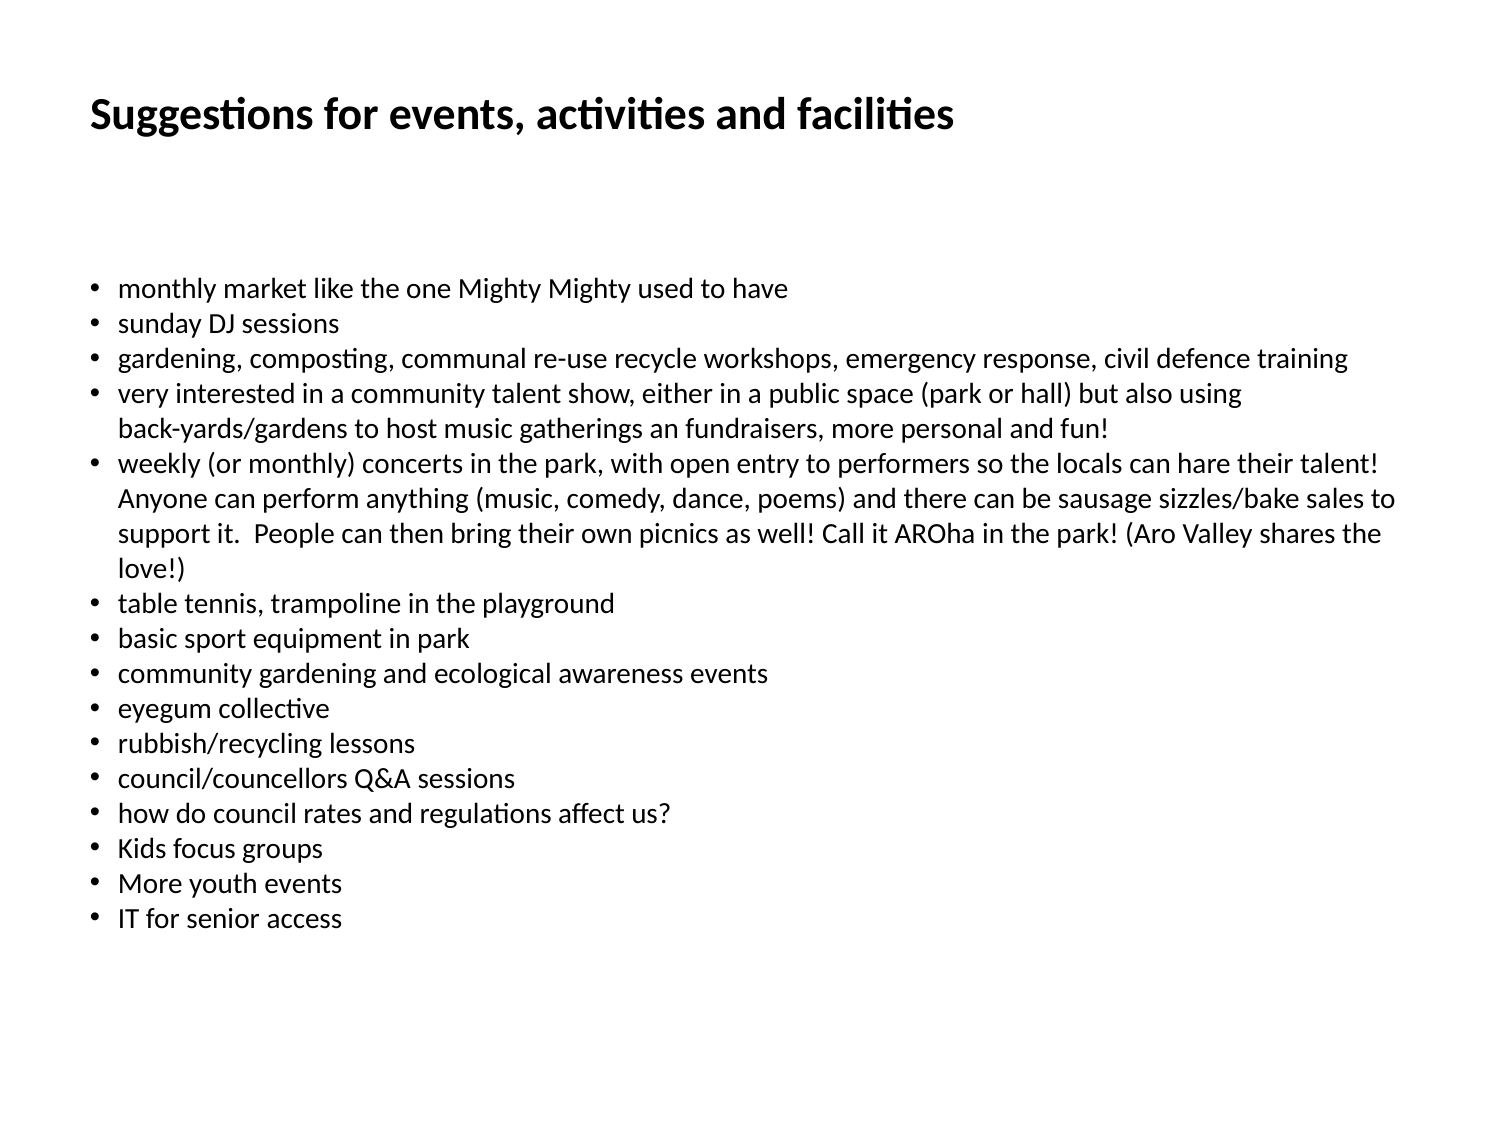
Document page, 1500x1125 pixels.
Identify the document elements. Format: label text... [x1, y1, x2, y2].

text_box monthly market like the one Mighty Mighty used to have sunday DJ sessions gardening, composting, communal re-use recycle workshops, emergency response, civil defence training very interested in a community talent show, either in a public space (park or hall) but also using back-yards/gardens to host music gatherings an fundraisers, more personal and fun! weekly (or monthly) concerts in the park, with open entry to performers so the locals can hare their talent! Anyone can perform anything (music, comedy, dance, poems) and there can be sausage sizzles/bake sales to support it. People can then bring their own picnics as well! Call it AROha in the park! (Aro Valley shares the love!) table tennis, trampoline in the playground basic sport equipment in park community gardening and ecological awareness events eyegum collective rubbish/recycling lessons council/councellors Q&A sessions how do council rates and regulations affect us? Kids focus groups More youth events IT for senior access [74, 262, 1425, 977]
title Suggestions for events, activities and facilities [75, 45, 1425, 233]
